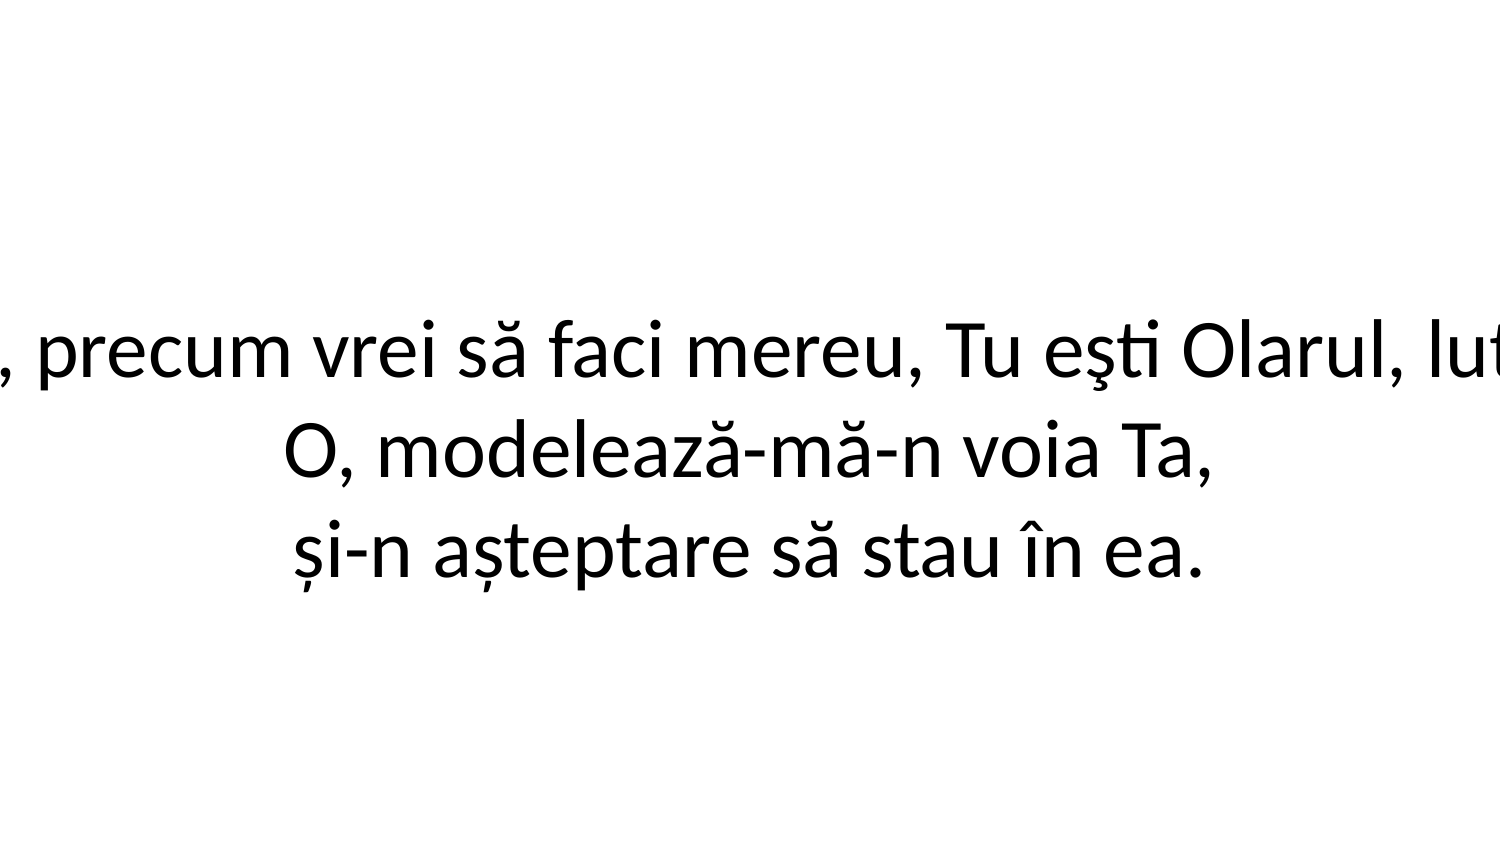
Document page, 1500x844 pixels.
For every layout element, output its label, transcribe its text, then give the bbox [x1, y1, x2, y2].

text_box 1. Doamne, precum vrei să faci mereu, Tu eşti Olarul, lutul sunt eu. O, modelează-mă-n voia Ta, și-n așteptare să stau în ea. [0, 242, 1500, 602]
